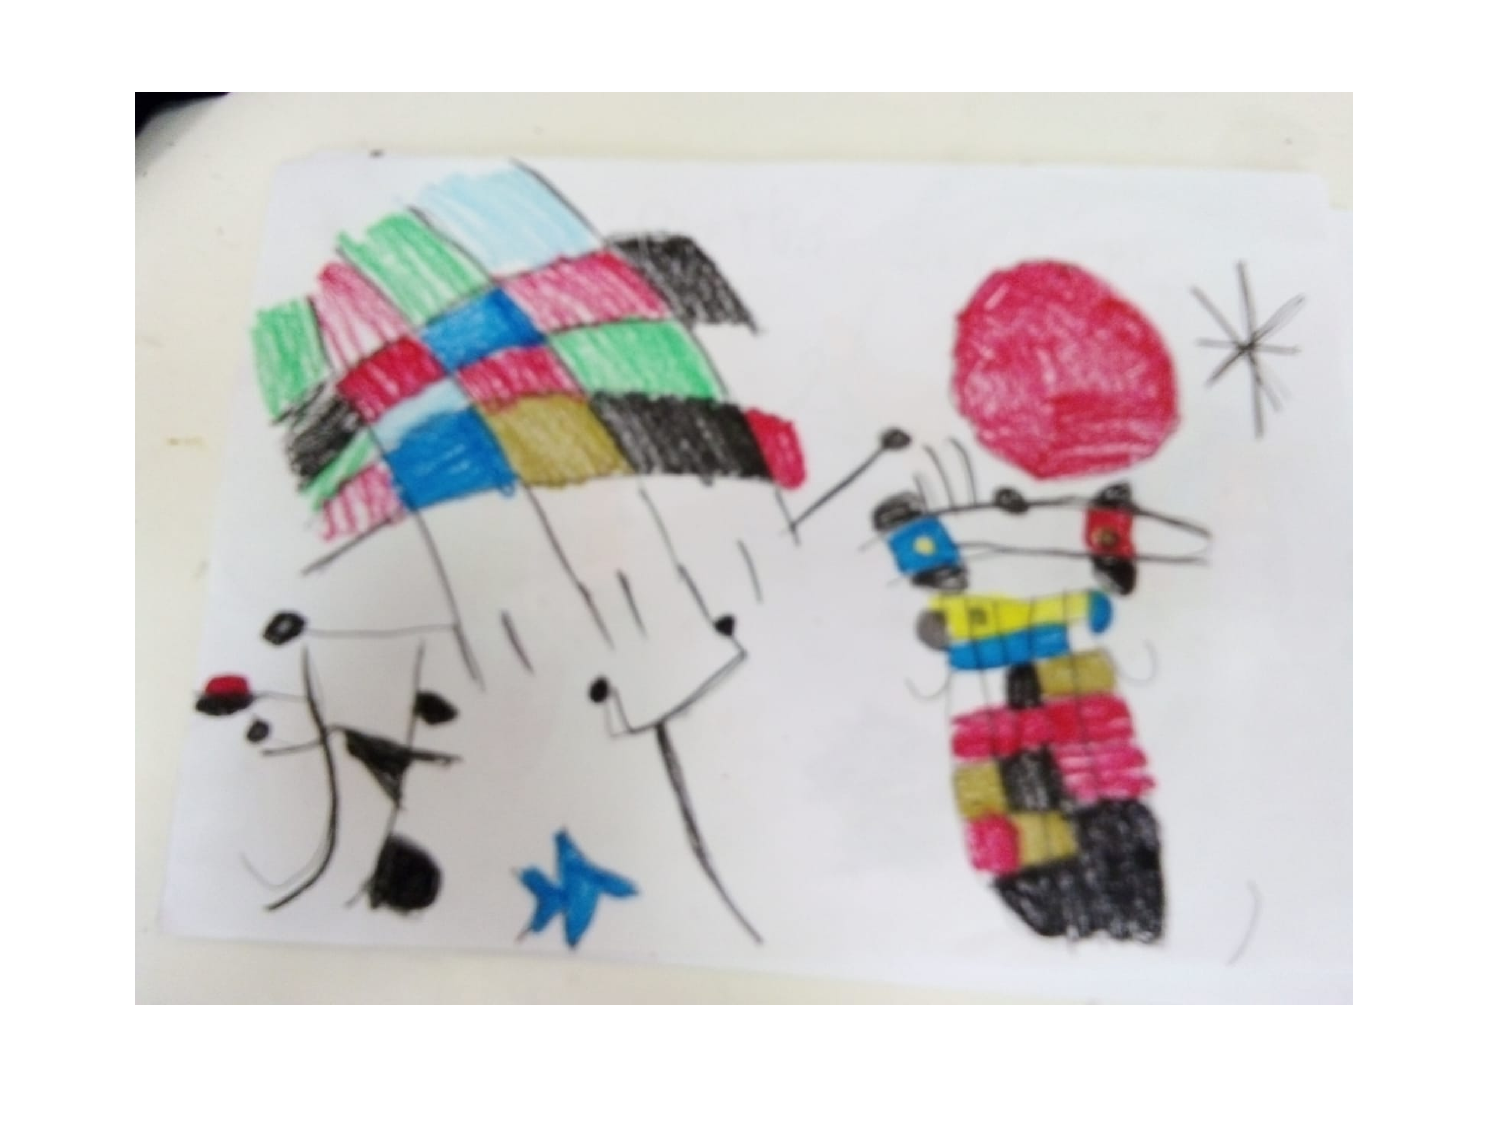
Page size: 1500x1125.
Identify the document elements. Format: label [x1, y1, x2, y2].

list [135, 91, 1353, 1006]
